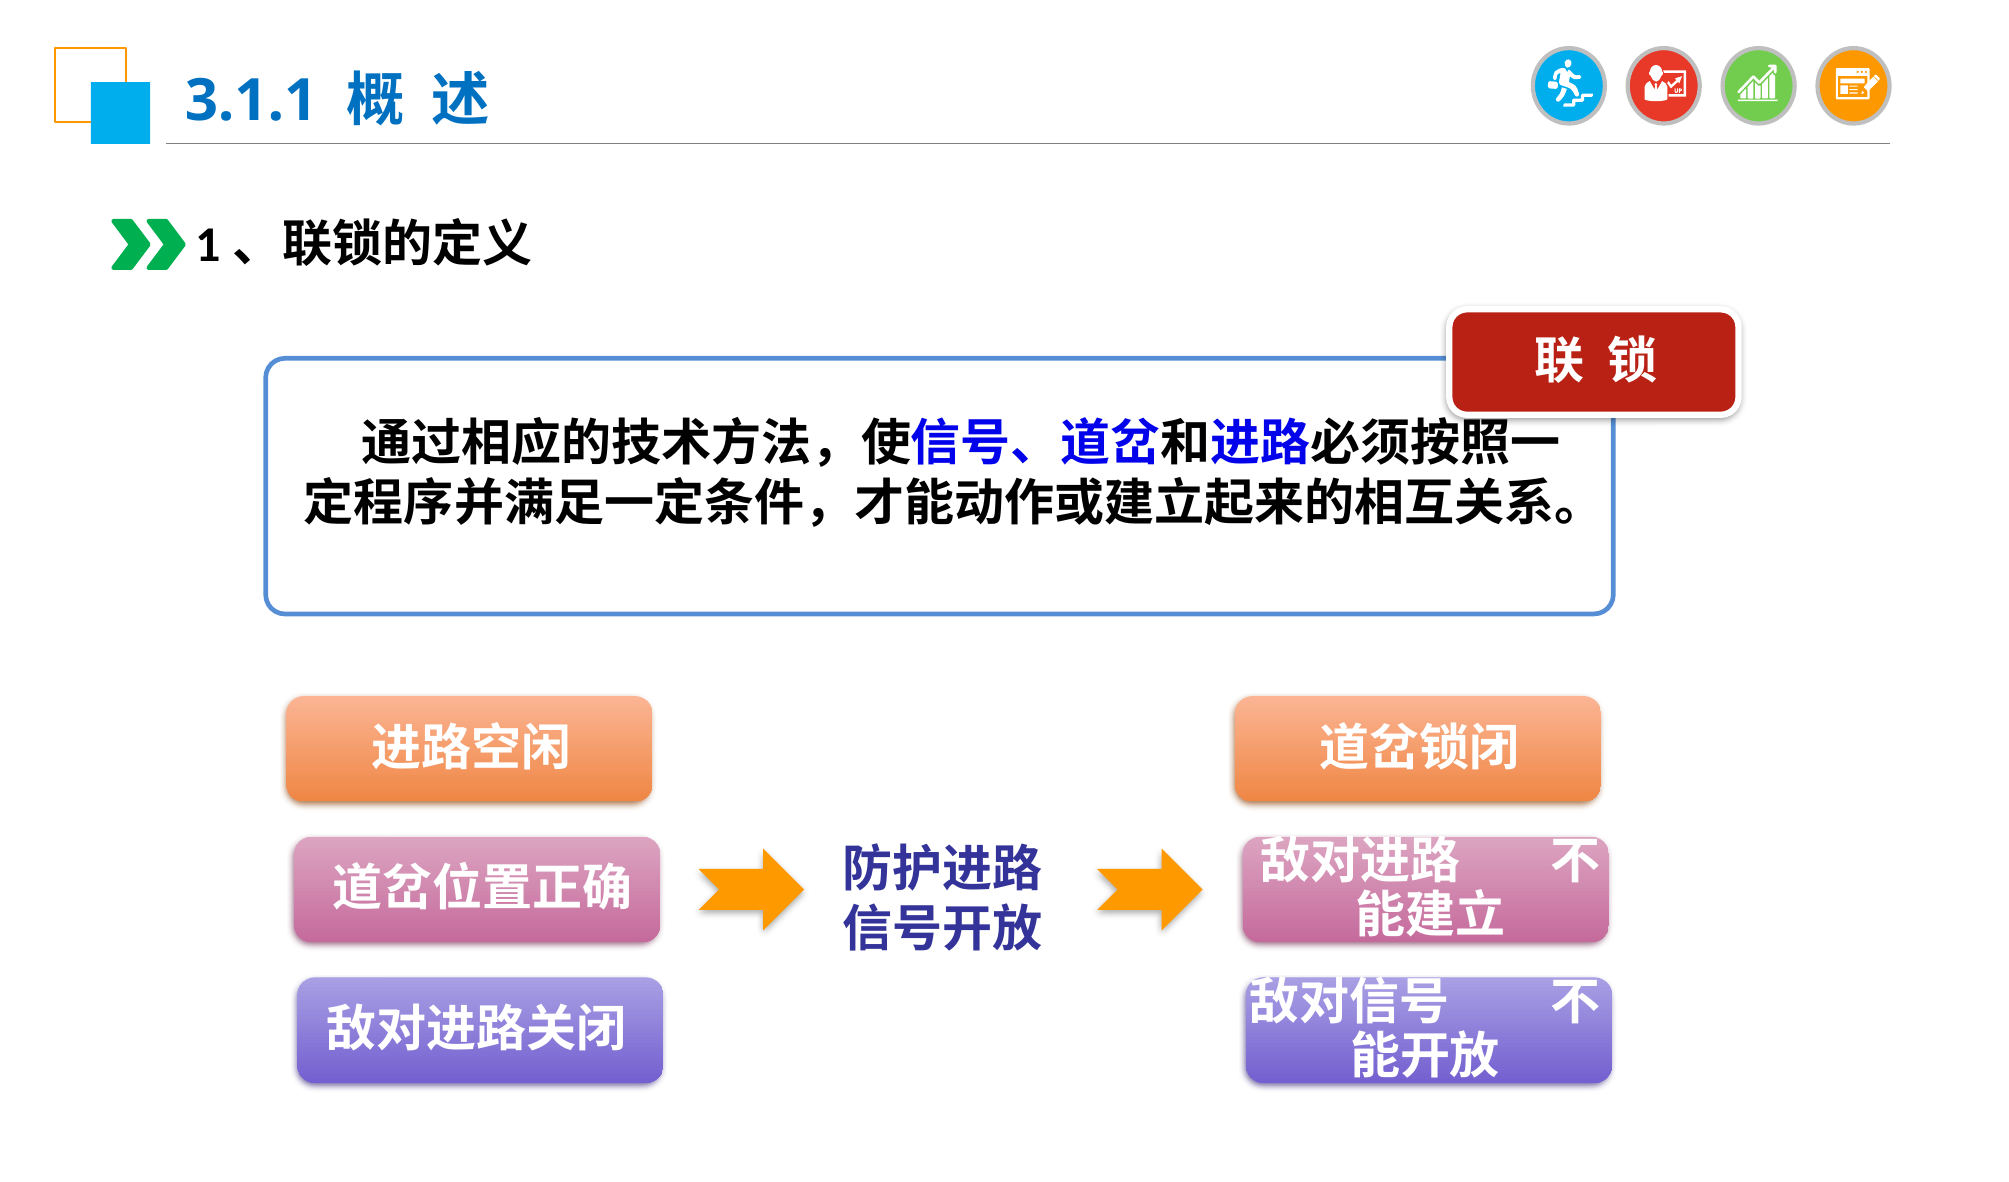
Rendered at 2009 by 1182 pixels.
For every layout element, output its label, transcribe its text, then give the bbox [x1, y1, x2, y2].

text_box 防护进路信号开放 [827, 829, 1074, 964]
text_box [1225, 695, 1614, 802]
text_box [277, 977, 676, 1083]
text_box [288, 836, 676, 943]
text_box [1236, 836, 1625, 943]
text_box [696, 846, 807, 933]
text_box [113, 203, 545, 280]
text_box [265, 309, 1739, 615]
text_box 3.1.1 概 述 [164, 51, 511, 142]
text_box [1095, 846, 1205, 933]
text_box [1225, 977, 1625, 1083]
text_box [276, 695, 666, 802]
